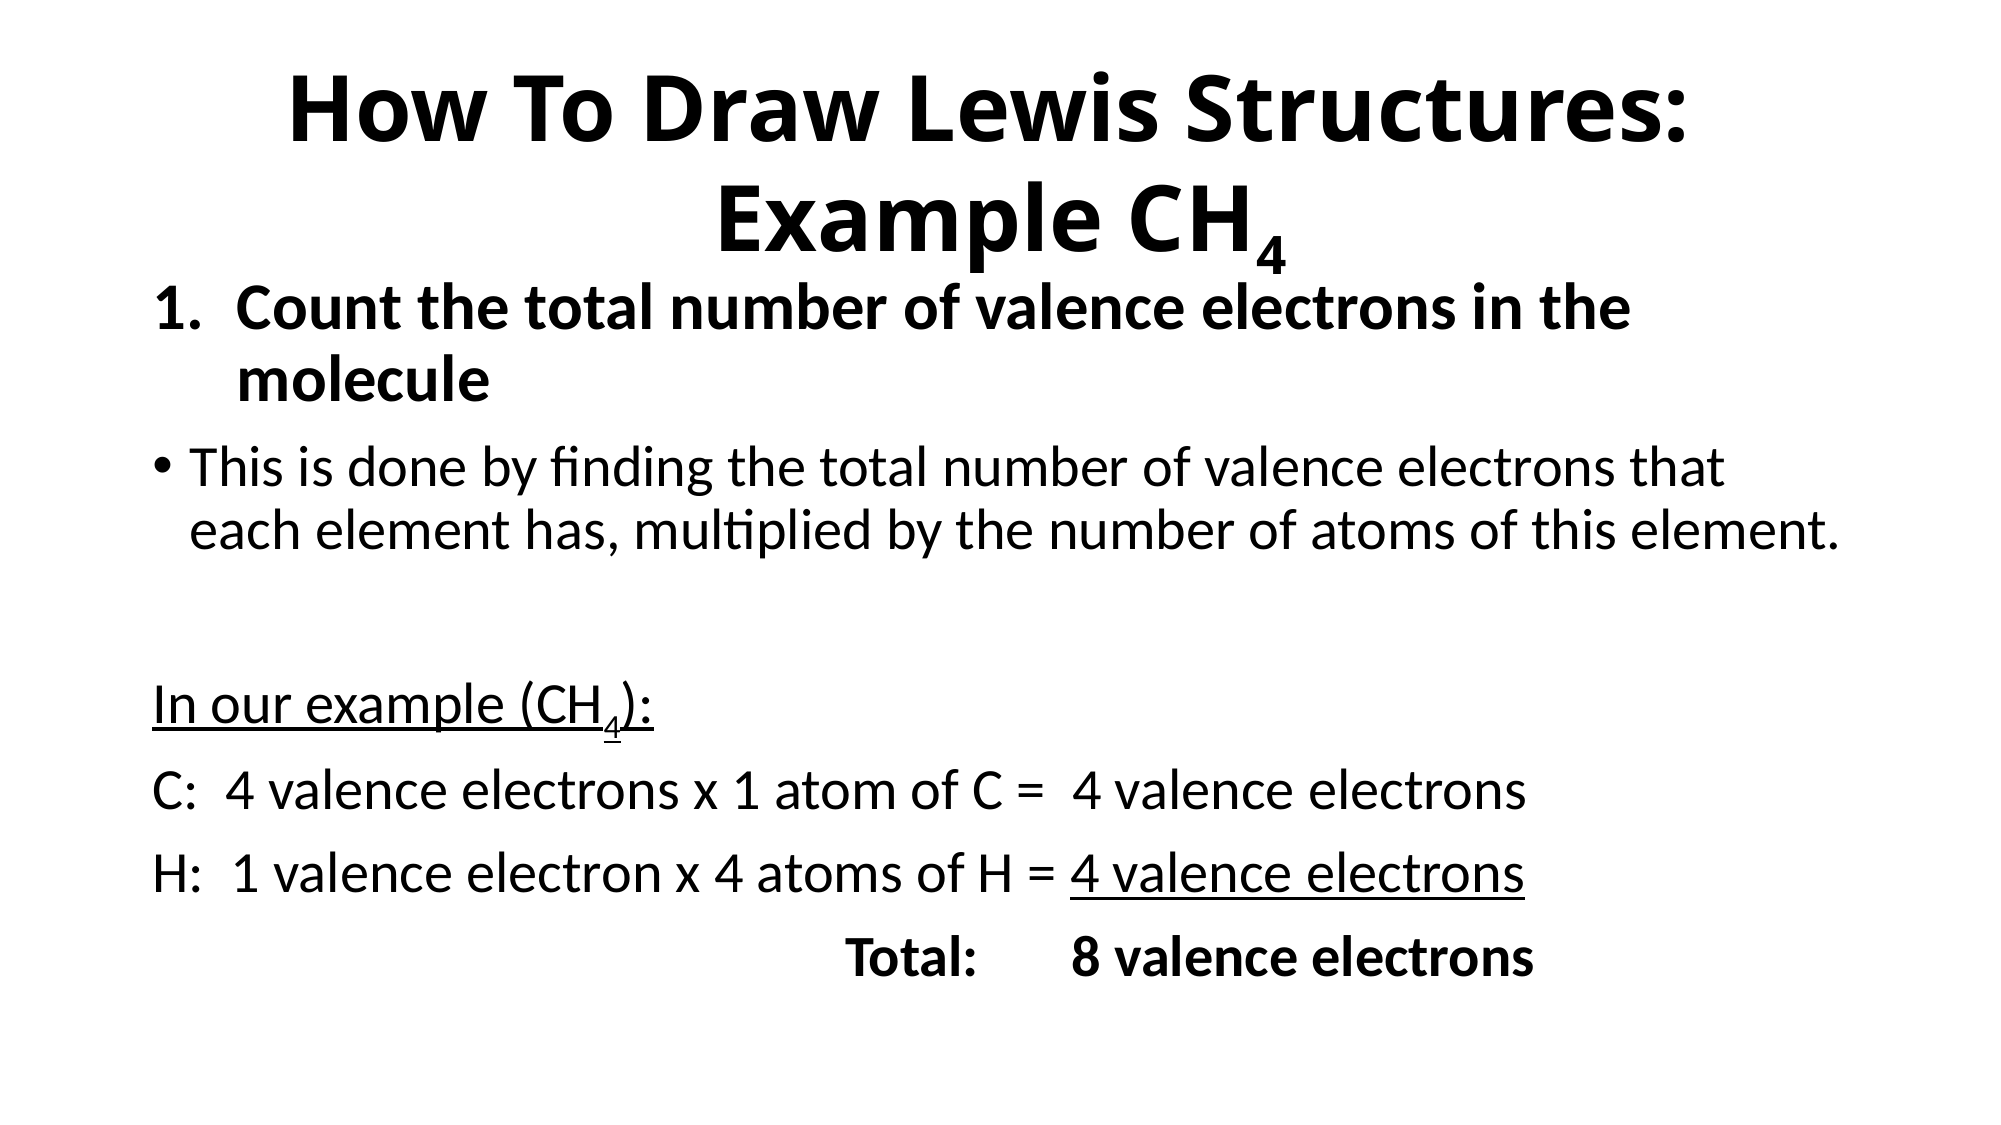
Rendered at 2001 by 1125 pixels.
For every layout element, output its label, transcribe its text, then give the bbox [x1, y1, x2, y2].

title How To Draw Lewis Structures: Example CH4 [137, 59, 1863, 263]
list Count the total number of valence electrons in the molecule This is done by finding the total number of valence electrons that each element has, multiplied by the number of atoms of this element. In our example (CH4): C: 4 valence electrons x 1 atom of C = 4 valence electrons H: 1 valence electron x 4 atoms of H = 4 valence electrons Total: 8 valence electrons [137, 263, 1863, 1023]
